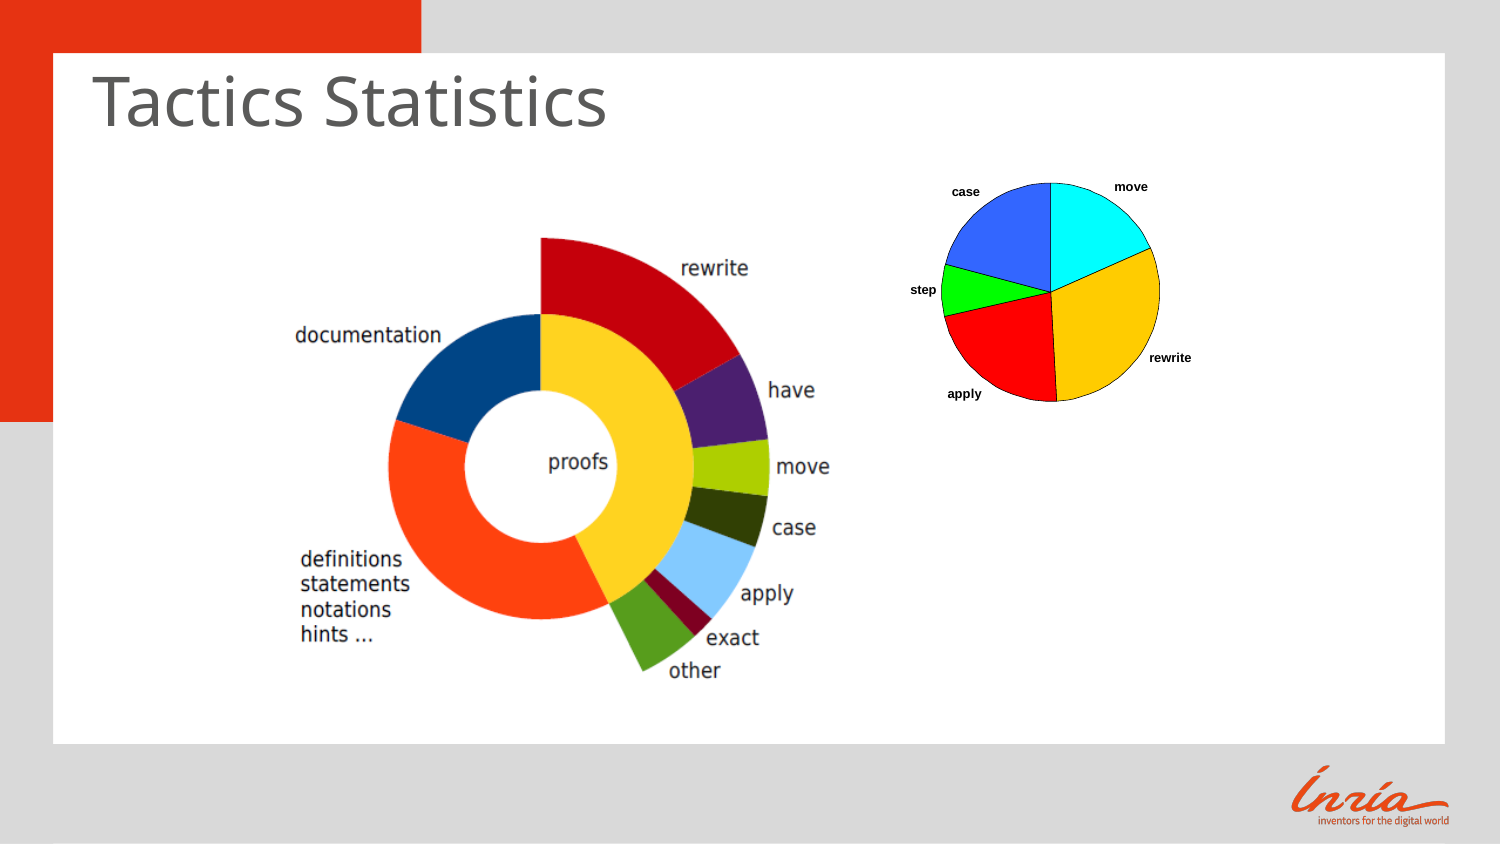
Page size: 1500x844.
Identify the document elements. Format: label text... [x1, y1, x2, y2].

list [227, 191, 812, 739]
title Tactics Statistics [75, 33, 1425, 175]
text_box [817, 126, 1500, 792]
